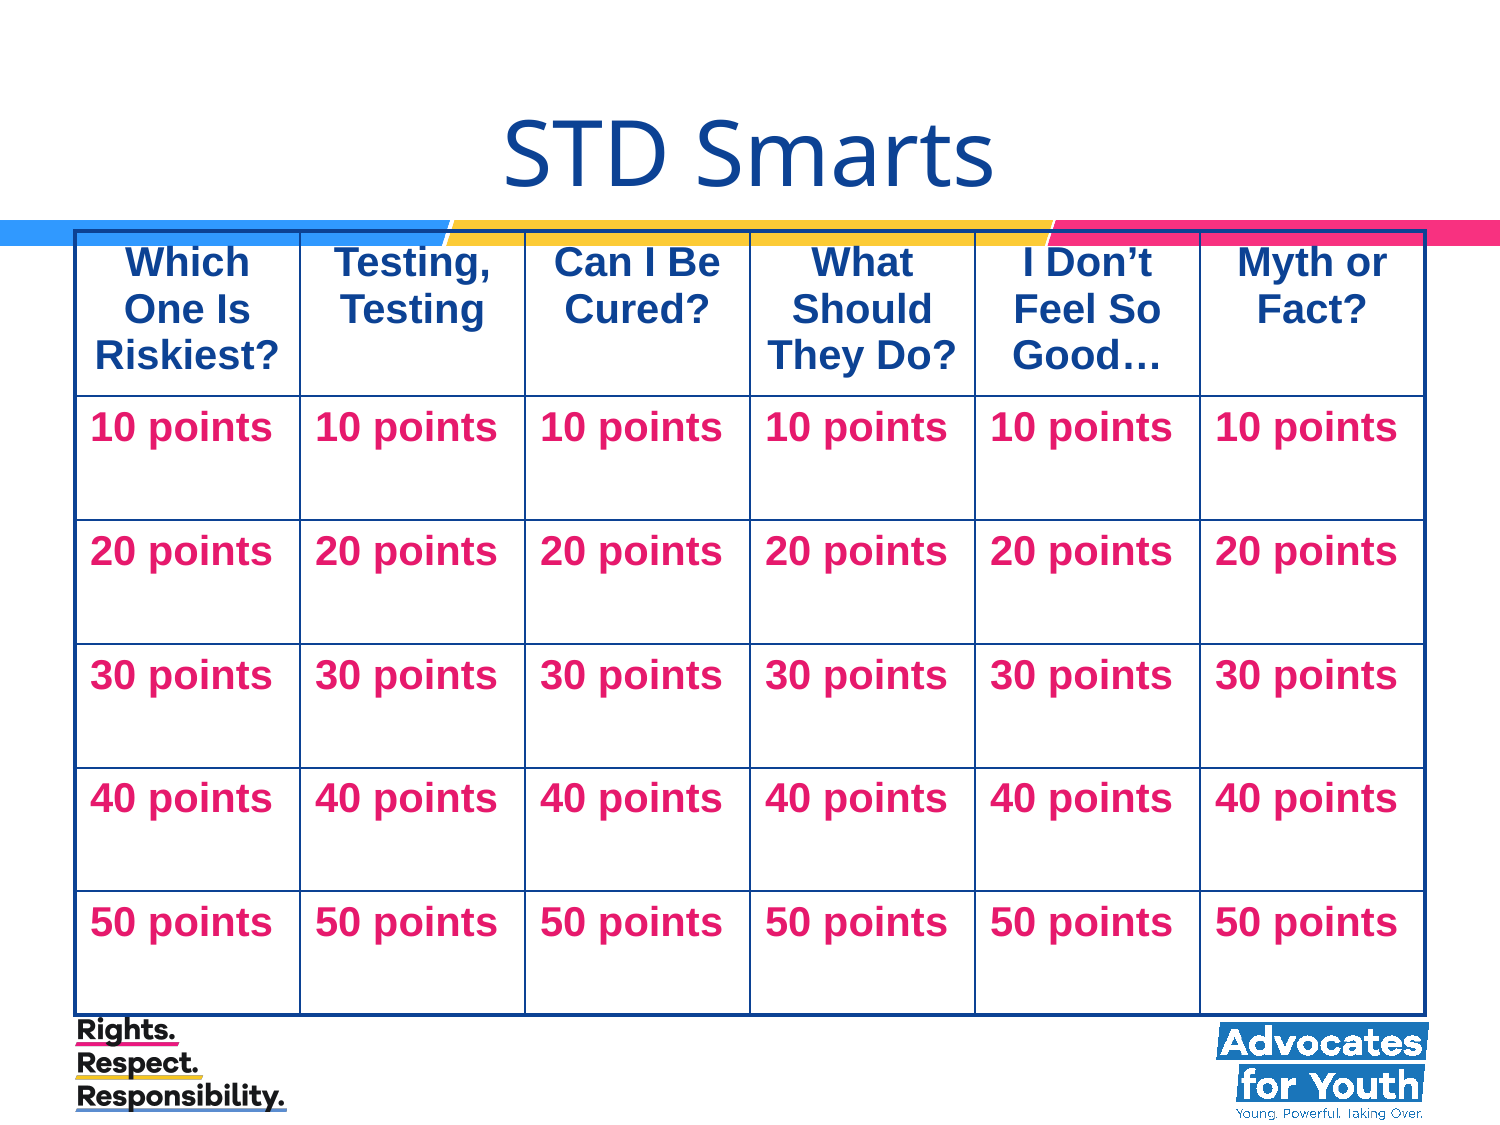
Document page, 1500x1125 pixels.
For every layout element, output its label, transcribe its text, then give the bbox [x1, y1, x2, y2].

table_cell 30 points [751, 645, 974, 767]
table_cell 10 points [751, 397, 974, 519]
table_cell 10 points [1201, 397, 1423, 519]
table_cell 50 points [1201, 892, 1423, 1013]
table_cell 30 points [301, 645, 524, 767]
table_header I Don’t Feel So Good… [976, 233, 1199, 395]
table_cell 30 points [1201, 645, 1423, 767]
table_cell 40 points [77, 769, 299, 890]
table_cell 40 points [301, 769, 524, 890]
picture [75, 413, 1468, 1125]
table_cell 40 points [751, 769, 974, 890]
title STD Smarts [75, 37, 1425, 229]
table_cell 10 points [77, 397, 299, 519]
table_cell 20 points [1201, 521, 1423, 643]
table_cell 50 points [301, 892, 524, 1013]
table_header Can I Be Cured? [526, 233, 749, 395]
table_cell 10 points [526, 397, 749, 519]
table_cell 30 points [976, 645, 1199, 767]
table_cell 10 points [976, 397, 1199, 519]
table_cell 10 points [301, 397, 524, 519]
table_cell 20 points [301, 521, 524, 643]
table_header Which One Is Riskiest? [77, 233, 299, 395]
table_cell 40 points [1201, 769, 1423, 890]
table_cell 20 points [976, 521, 1199, 643]
picture [0, 209, 75, 256]
table_cell 40 points [526, 769, 749, 890]
table_header Myth or Fact? [1201, 233, 1423, 395]
picture [1425, 207, 1500, 258]
table_cell 40 points [976, 769, 1199, 890]
table_cell 20 points [526, 521, 749, 643]
table_cell 50 points [77, 892, 299, 1013]
table_cell 20 points [77, 521, 299, 643]
table_header Testing, Testing [301, 233, 524, 395]
table_cell 50 points [526, 892, 749, 1013]
table_cell 50 points [976, 892, 1199, 1013]
table_header What Should They Do? [751, 233, 974, 395]
table_cell 30 points [526, 645, 749, 767]
table_cell 20 points [751, 521, 974, 643]
table_cell 50 points [751, 892, 974, 1013]
table_cell 30 points [77, 645, 299, 767]
